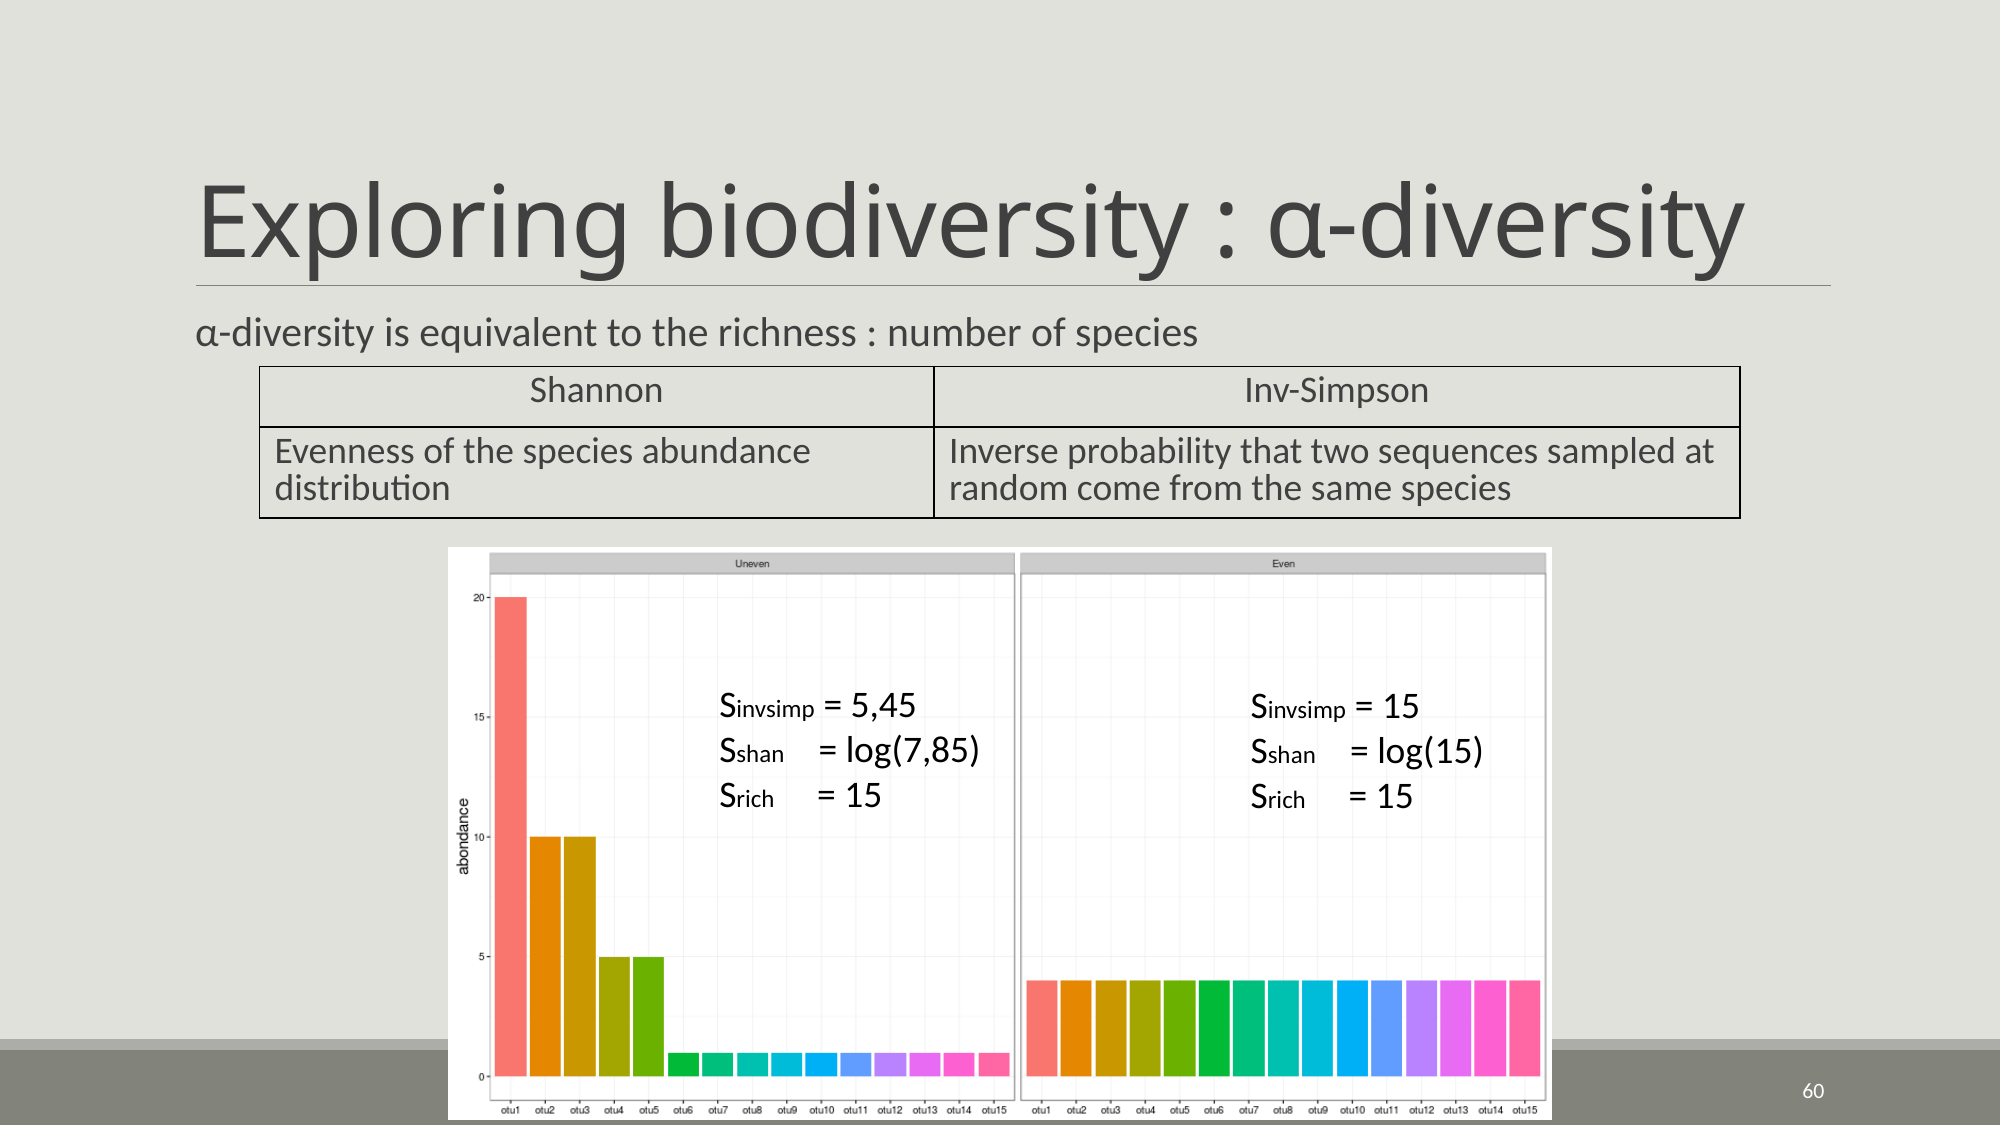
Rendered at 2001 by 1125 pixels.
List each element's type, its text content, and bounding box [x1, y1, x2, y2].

table_cell Evenness of the species abundance distribution [260, 428, 933, 517]
table_header Inv-Simpson [935, 367, 1739, 426]
table_header Shannon [260, 367, 933, 426]
list α-diversity is equivalent to the richness : number of species [180, 302, 1830, 963]
picture [447, 546, 1553, 1120]
table_cell Inverse probability that two sequences sampled at random come from the same species [935, 428, 1739, 517]
slide_number 60 [1624, 1059, 1840, 1120]
title Exploring biodiversity : α-diversity [180, 47, 1830, 285]
